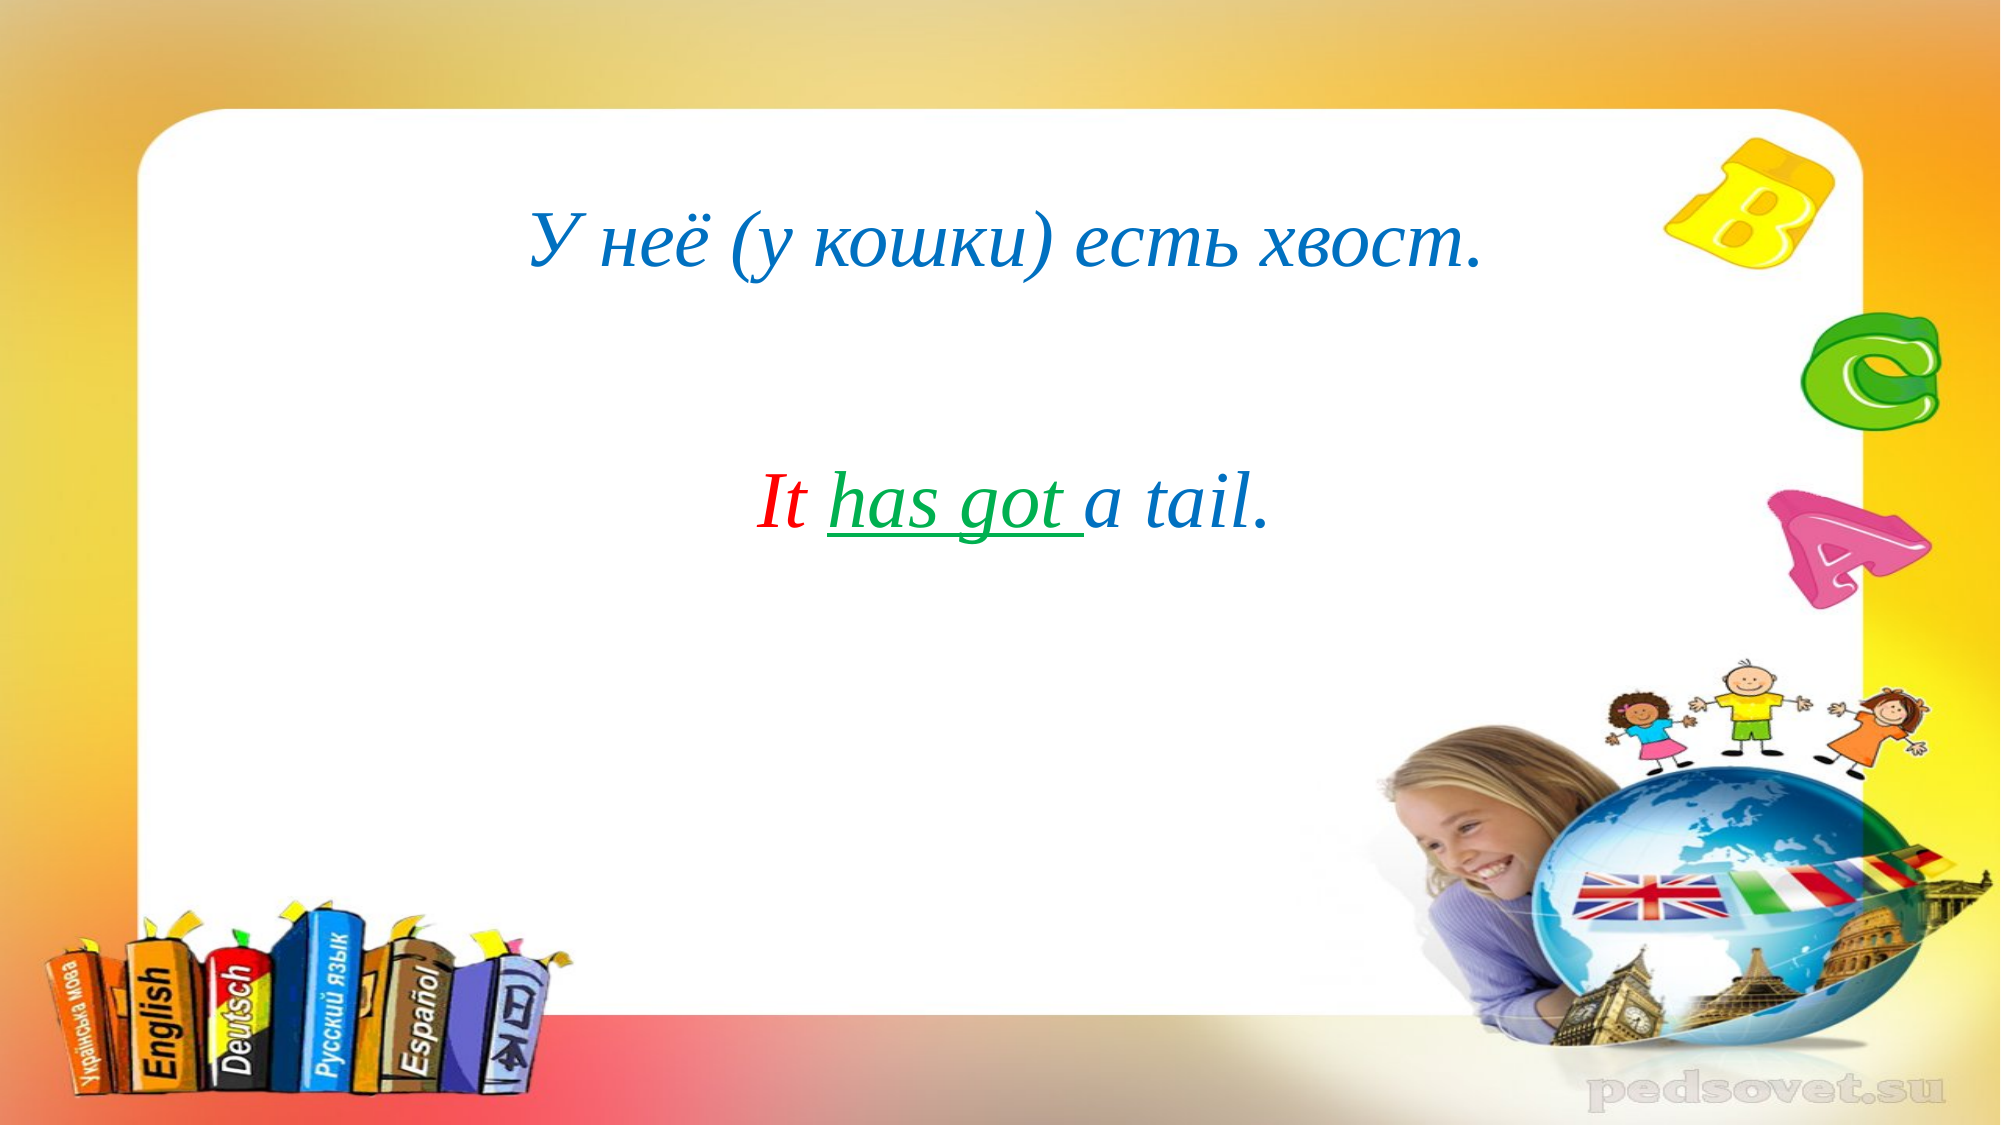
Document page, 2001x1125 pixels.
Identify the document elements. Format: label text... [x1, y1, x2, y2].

text_box У неё (у кошки) есть хвост. It has got a tail. [152, 188, 1878, 825]
picture [0, 0, 2001, 1125]
